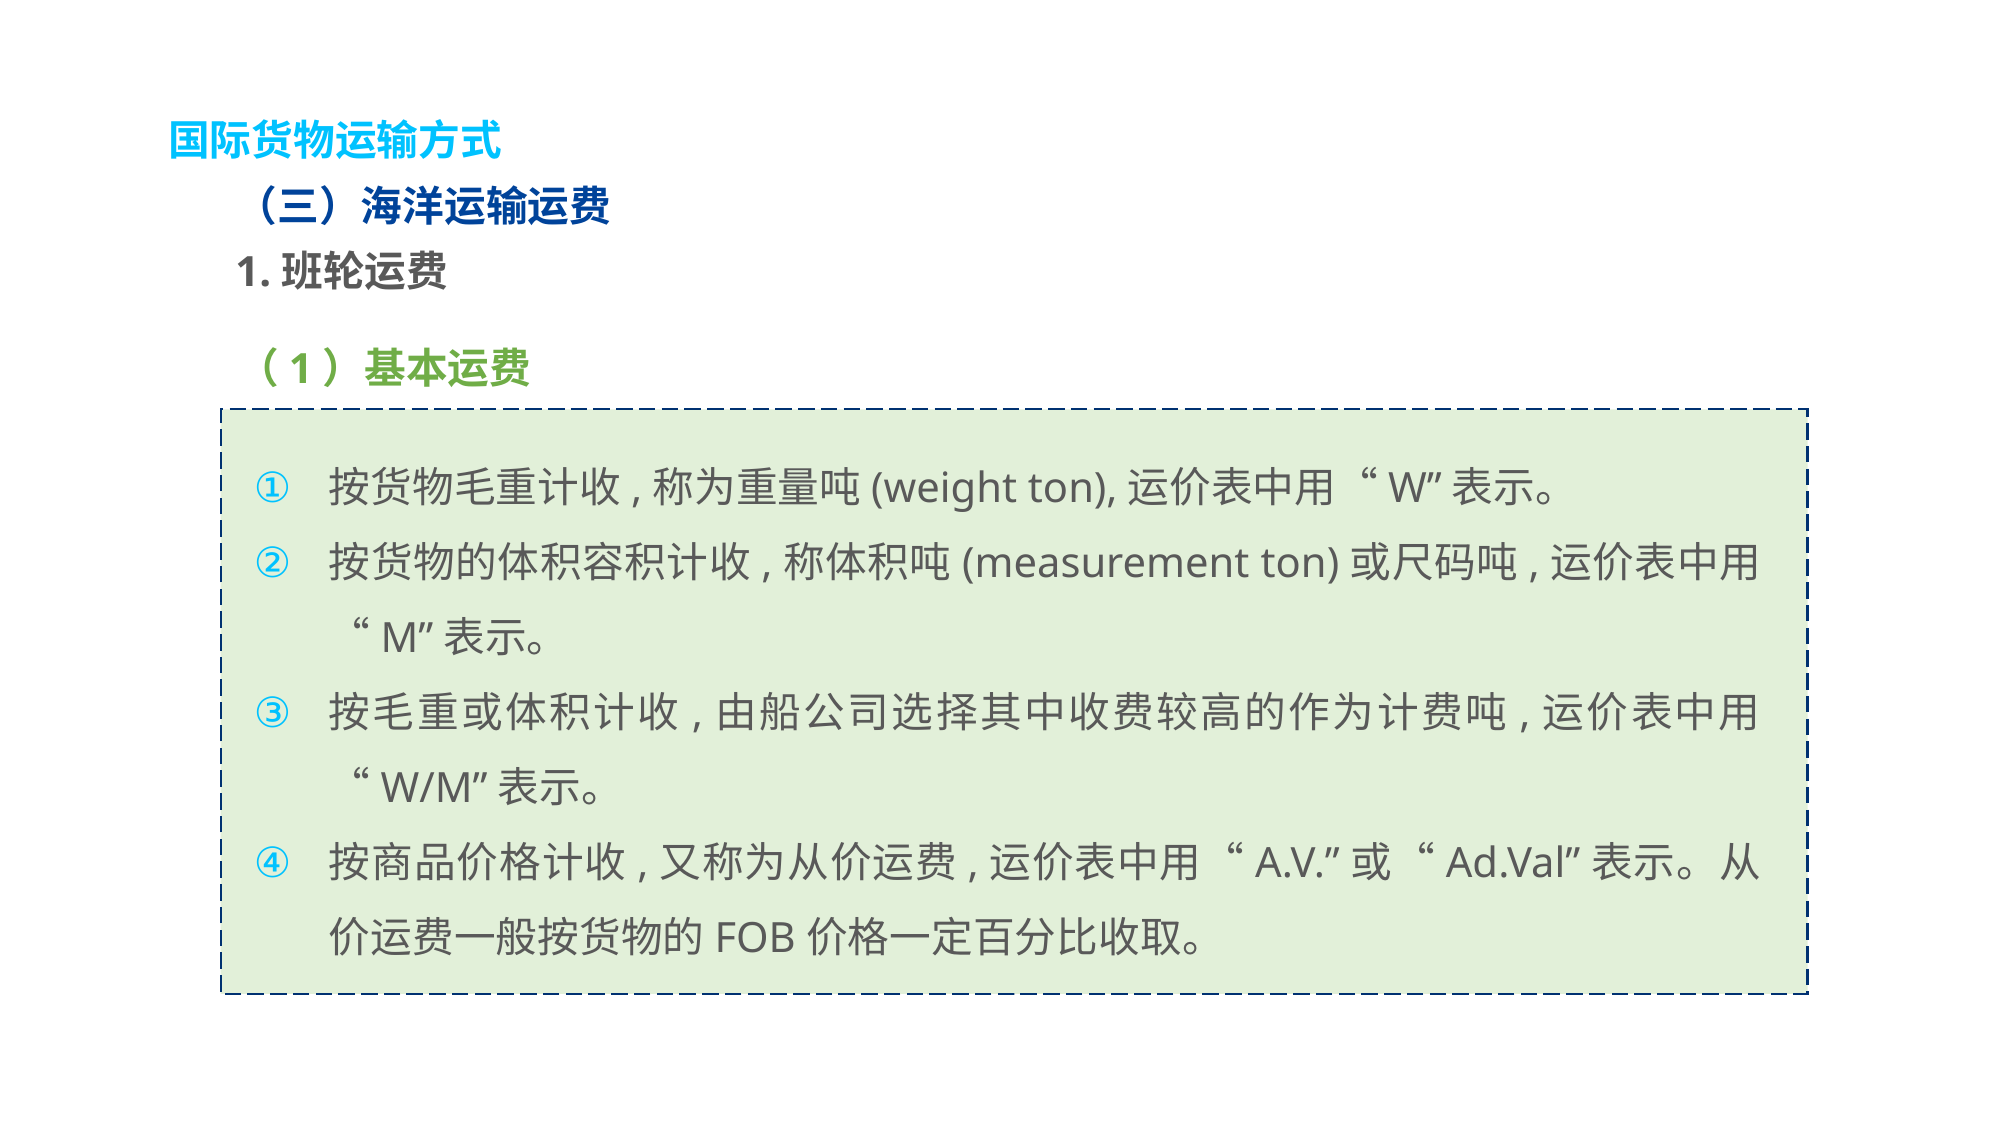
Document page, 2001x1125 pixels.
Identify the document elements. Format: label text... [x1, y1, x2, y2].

text_box 按货物毛重计收,称为重量吨(weight ton),运价表中用“W”表示。 按货物的体积容积计收,称体积吨(measurement ton)或尺码吨,运价表中用“M”表示。 按毛重或体积计收,由船公司选择其中收费较高的作为计费吨,运价表中用“W/M”表示。 按商品价格计收,又称为从价运费,运价表中用“A.V.”或“Ad.Val”表示。从价运费一般按货物的FOB价格一定百分比收取。 [239, 428, 1776, 968]
text_box 1.班轮运费 [220, 237, 1104, 303]
text_box （三）海洋运输运费 [220, 172, 1104, 237]
text_box [220, 408, 1809, 995]
text_box （1）基本运费 [222, 333, 1106, 399]
text_box 国际货物运输方式 [153, 106, 860, 172]
